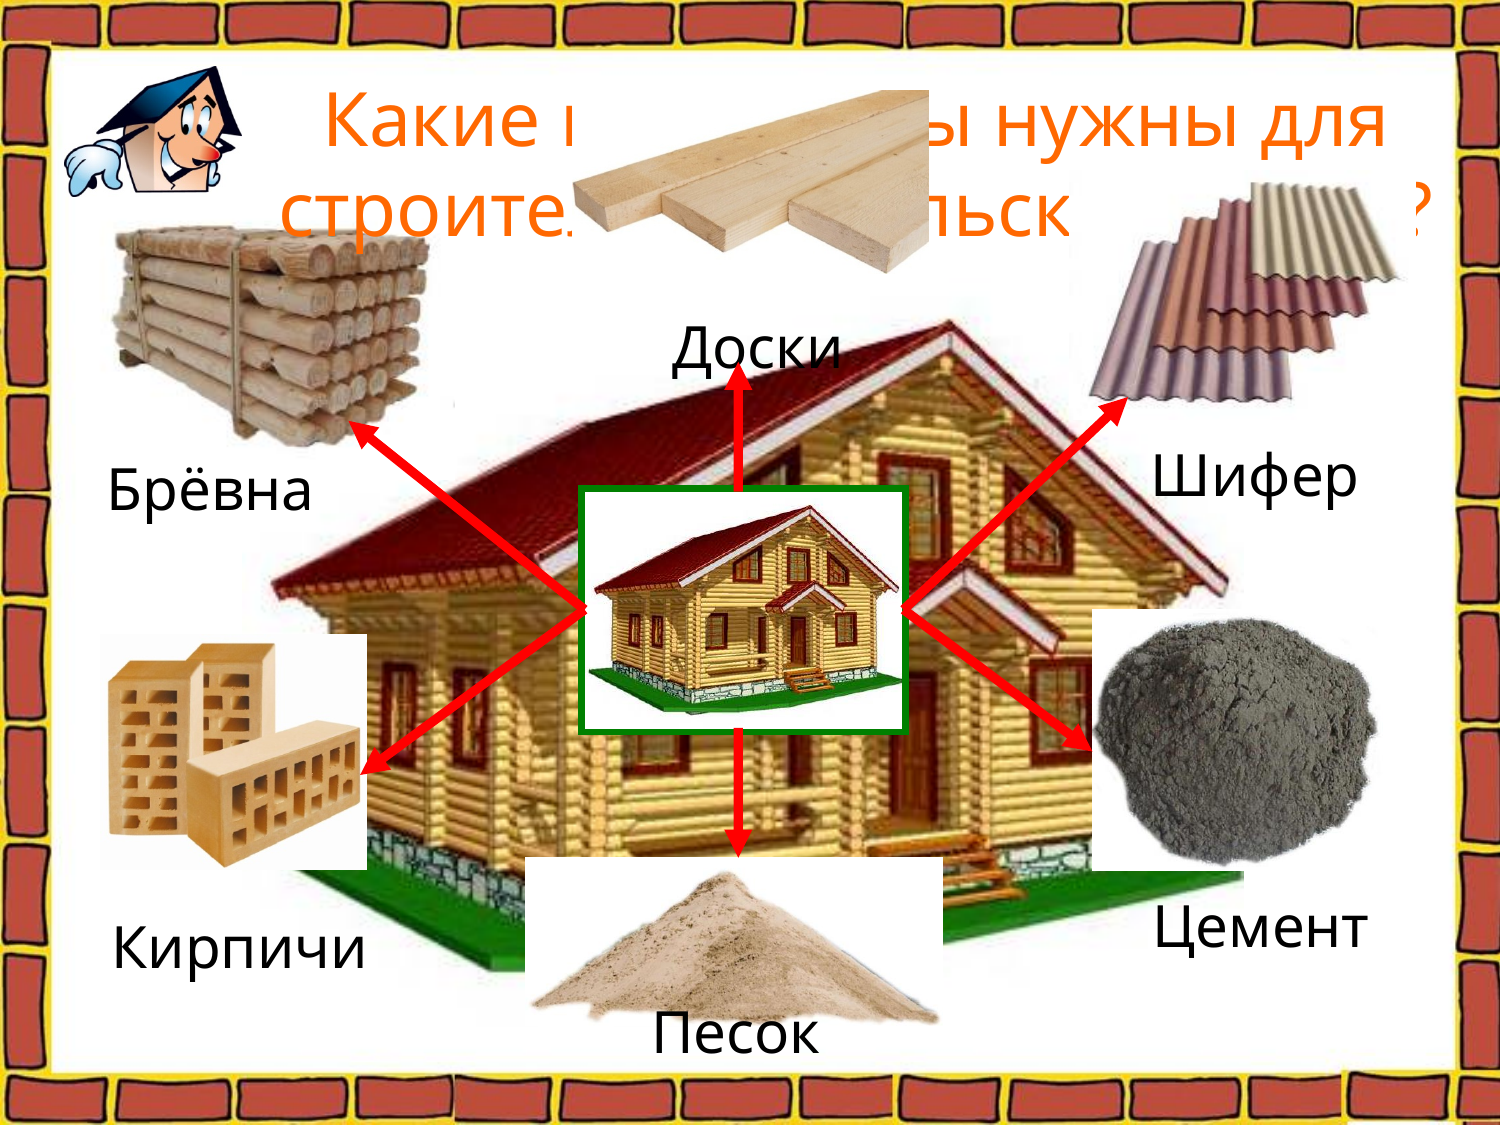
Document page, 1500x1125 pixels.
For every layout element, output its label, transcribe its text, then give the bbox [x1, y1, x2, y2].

text_box Брёвна [92, 488, 236, 529]
title Какие материалы нужны для строительства сельского дома? [253, 67, 1460, 256]
text_box Песок [636, 1036, 836, 1073]
text_box Шифер [1248, 430, 1375, 515]
text_box Кирпичи [96, 902, 236, 988]
text_box Цемент [1248, 881, 1385, 967]
picture [0, 0, 1500, 1125]
